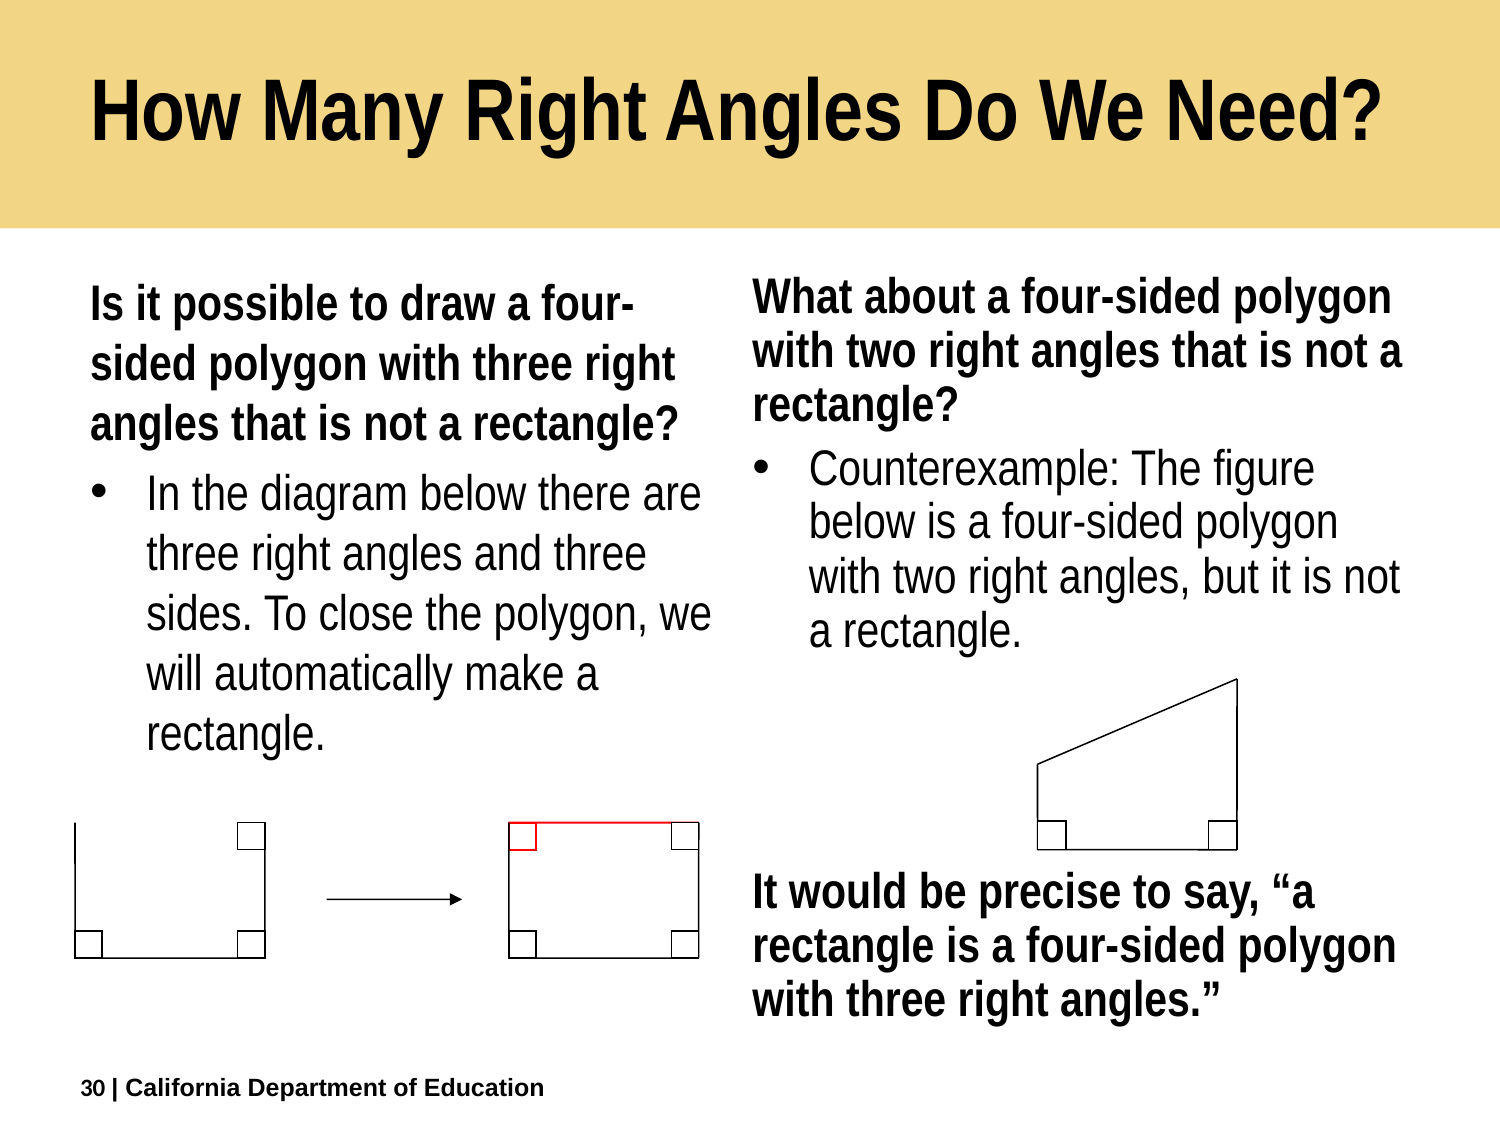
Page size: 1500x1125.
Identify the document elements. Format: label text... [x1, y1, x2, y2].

list Is it possible to draw a four-sided polygon with three right angles that is not a rectangle? In the diagram below there are three right angles and three sides. To close the polygon, we will automatically make a rectangle. [74, 262, 737, 1054]
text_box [74, 822, 699, 959]
footer | California Department of Education [121, 1064, 699, 1124]
slide_number 30 [55, 1064, 121, 1124]
title How Many Right Angles Do We Need? [74, 11, 1426, 200]
list What about a four-sided polygon with two right angles that is not a rectangle? Counterexample: The figure below is a four-sided polygon with two right angles, but it is not a rectangle. It would be precise to say, “a rectangle is a four-sided polygon with three right angles.” [737, 262, 1426, 1065]
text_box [1037, 678, 1238, 850]
